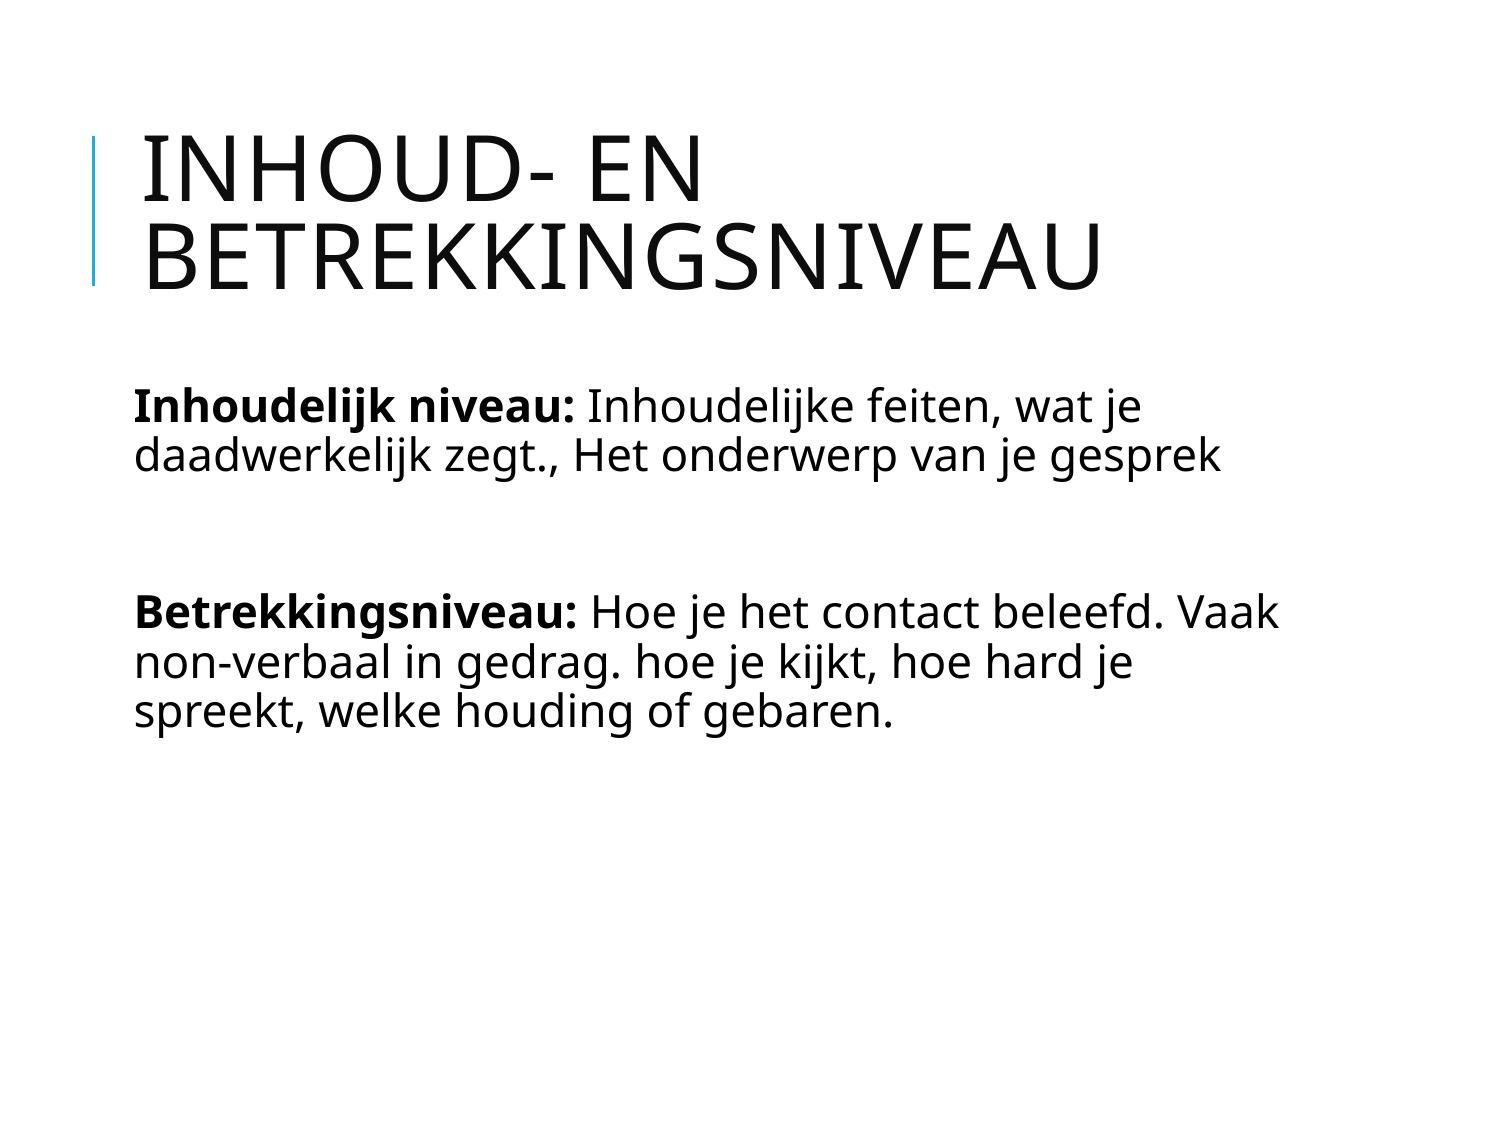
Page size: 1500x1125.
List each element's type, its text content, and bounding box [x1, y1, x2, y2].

title Inhoud- en betrekkingsniveau [126, 96, 1322, 342]
list Inhoudelijk niveau: Inhoudelijke feiten, wat je daadwerkelijk zegt., Het onderwerp van je gesprek Betrekkingsniveau: Hoe je het contact beleefd. Vaak non-verbaal in gedrag. hoe je kijkt, hoe hard je spreekt, welke houding of gebaren. [126, 375, 1322, 1035]
